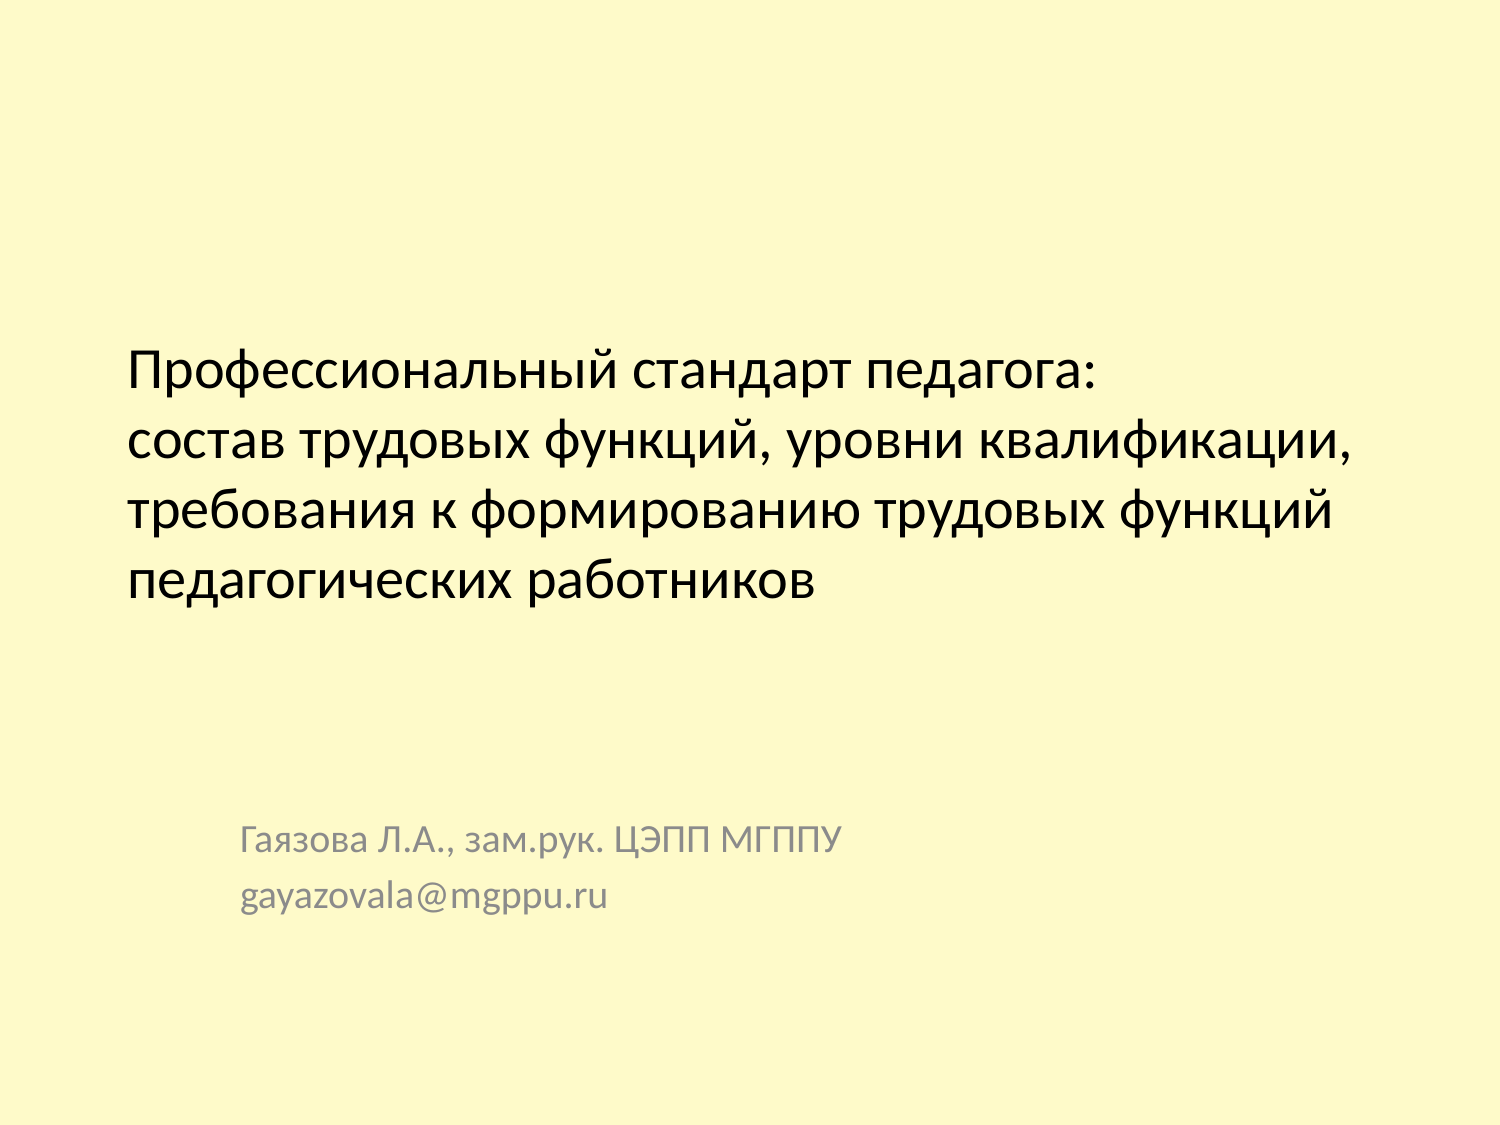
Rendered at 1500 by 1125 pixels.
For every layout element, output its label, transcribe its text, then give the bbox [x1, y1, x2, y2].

subtitle Гаязова Л.А., зам.рук. ЦЭПП МГППУ gayazovala@mgppu.ru [225, 637, 1275, 925]
title Профессиональный стандарт педагога: состав трудовых функций, уровни квалификации, требования к формированию трудовых функций педагогических работников [112, 349, 1388, 591]
